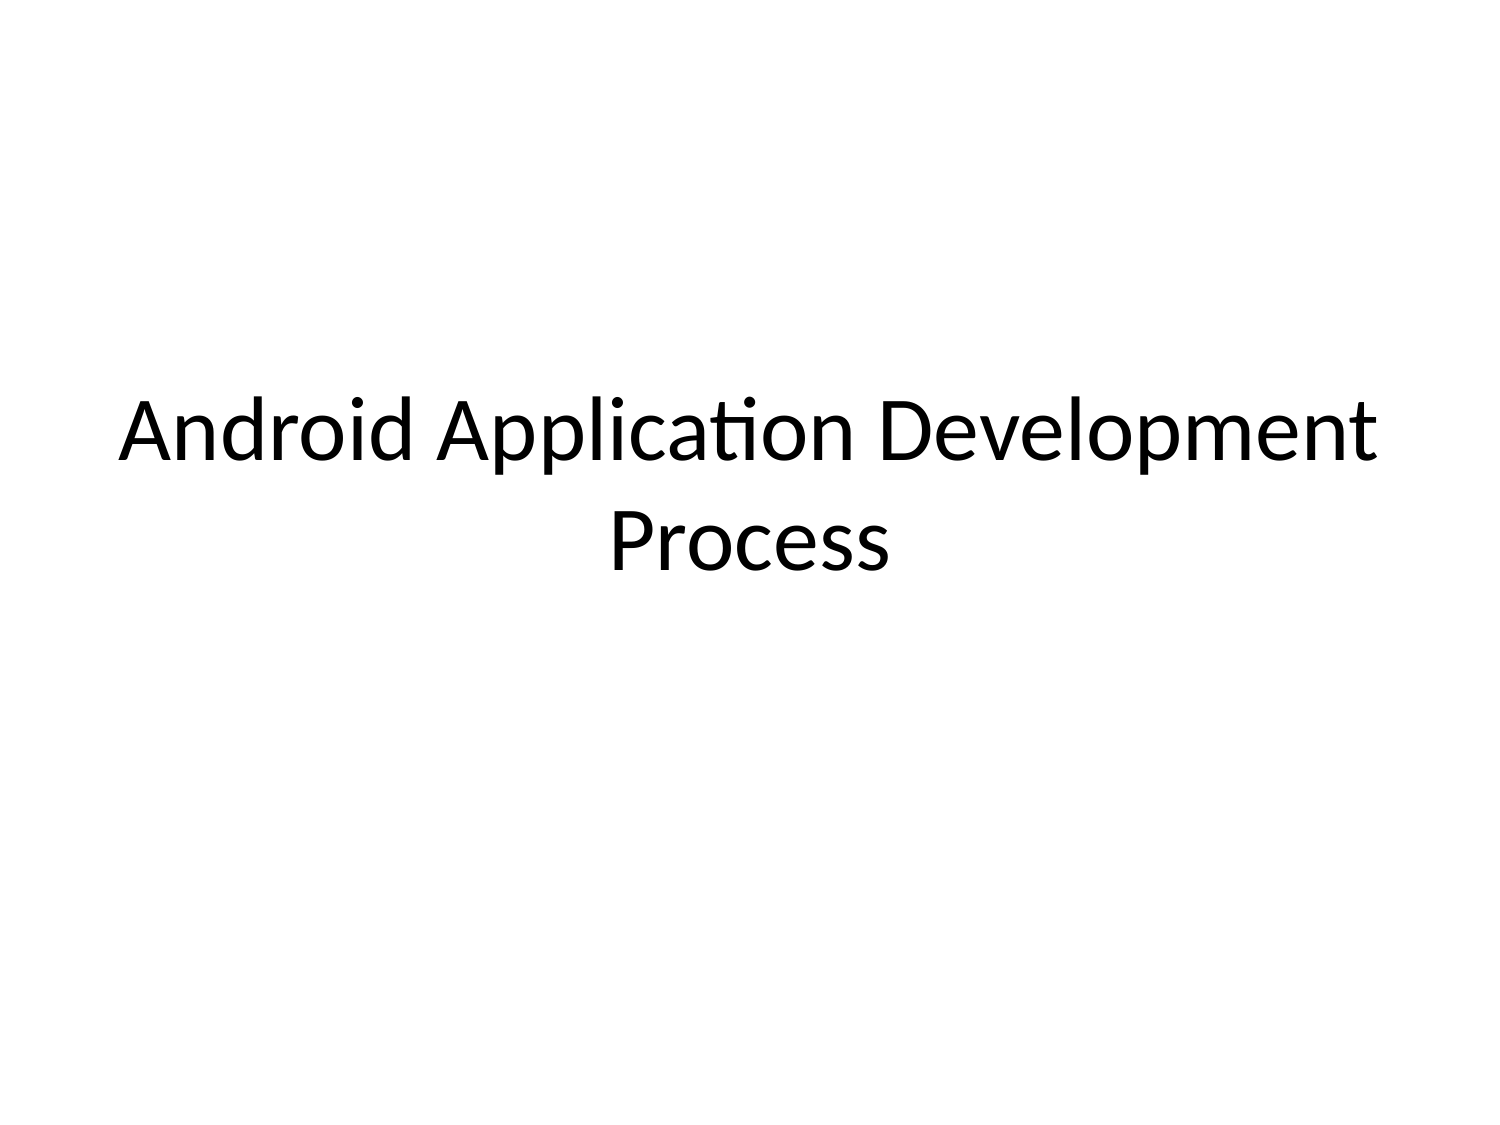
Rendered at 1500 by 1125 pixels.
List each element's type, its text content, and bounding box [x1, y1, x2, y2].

title Android Application Development Process [75, 45, 1425, 913]
